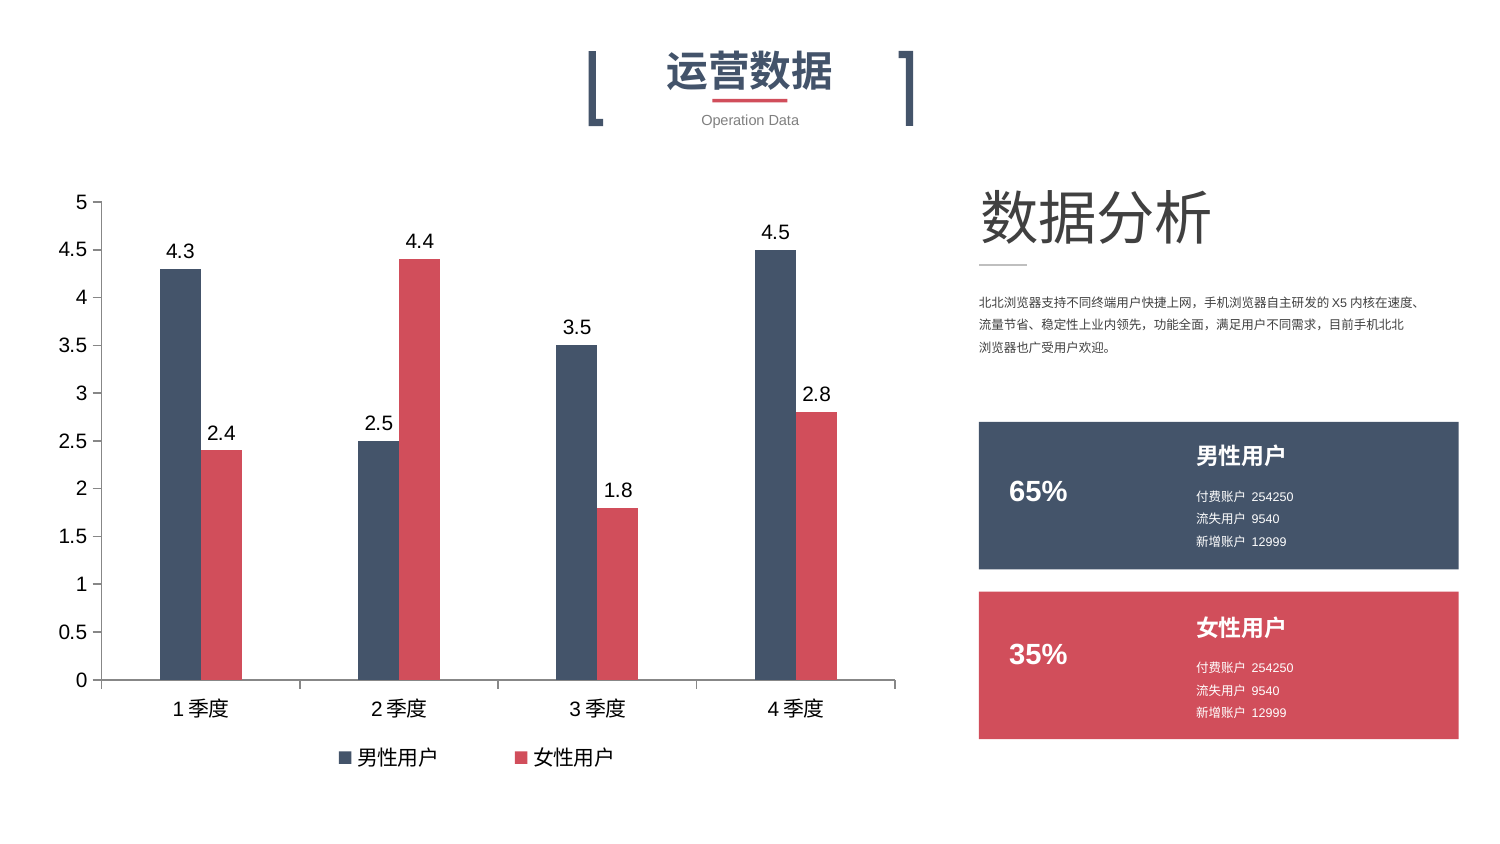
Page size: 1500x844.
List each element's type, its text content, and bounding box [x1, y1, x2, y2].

text_box [977, 420, 1461, 572]
text_box 付费账户 254250 流失用户 9540 新增账户 12999 [1181, 645, 1354, 728]
text_box 65% [994, 465, 1139, 515]
text_box [977, 590, 1461, 741]
text_box Operation Data [575, 94, 925, 136]
chart [40, 177, 913, 787]
text_box 35% [994, 627, 1139, 678]
text_box 付费账户 254250 流失用户 9540 新增账户 12999 [1181, 473, 1354, 557]
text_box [963, 173, 1430, 364]
text_box 运营数据 [575, 37, 925, 94]
text_box 女性用户 [1181, 592, 1372, 649]
text_box 男性用户 [1181, 420, 1372, 477]
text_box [588, 50, 914, 127]
